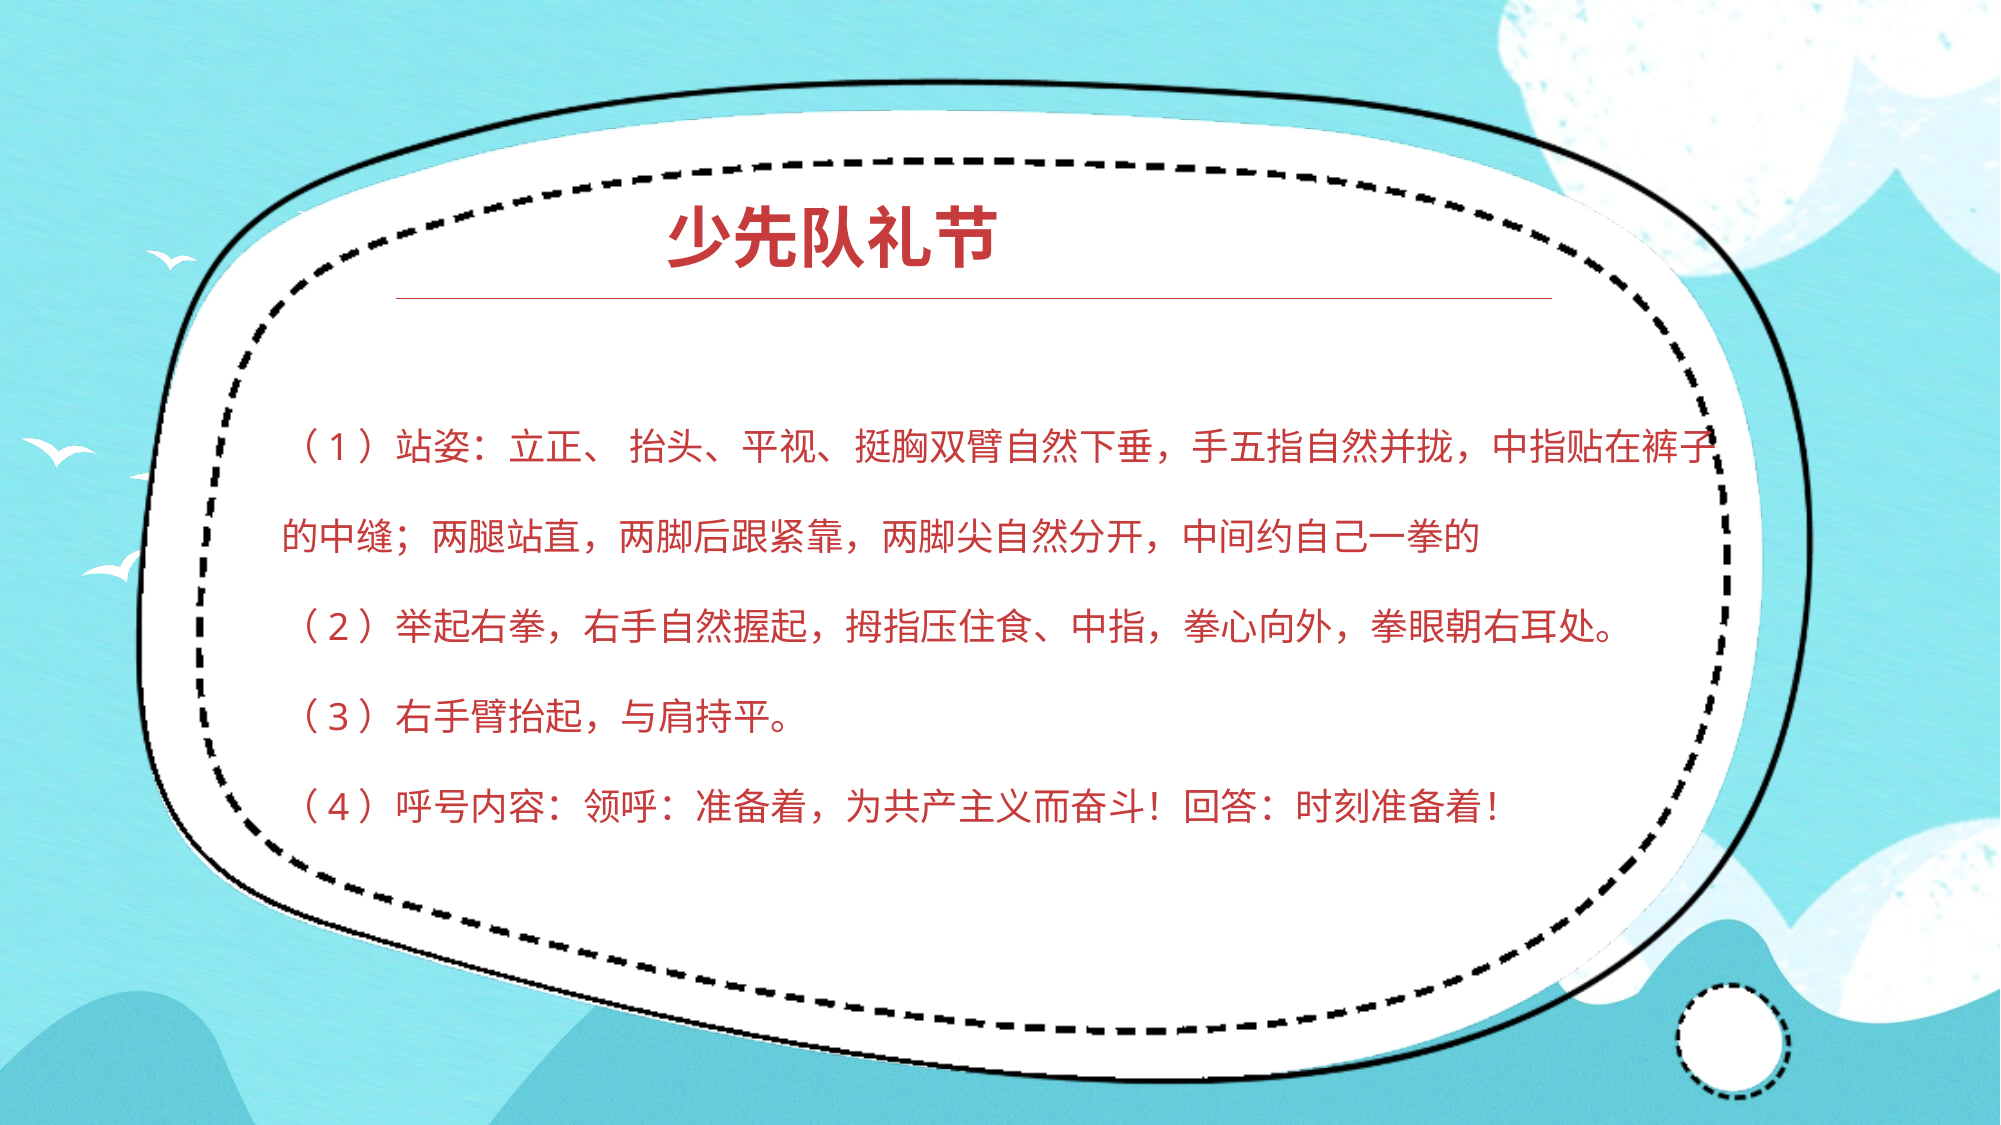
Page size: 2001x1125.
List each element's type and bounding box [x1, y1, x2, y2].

text_box [266, 188, 1734, 828]
